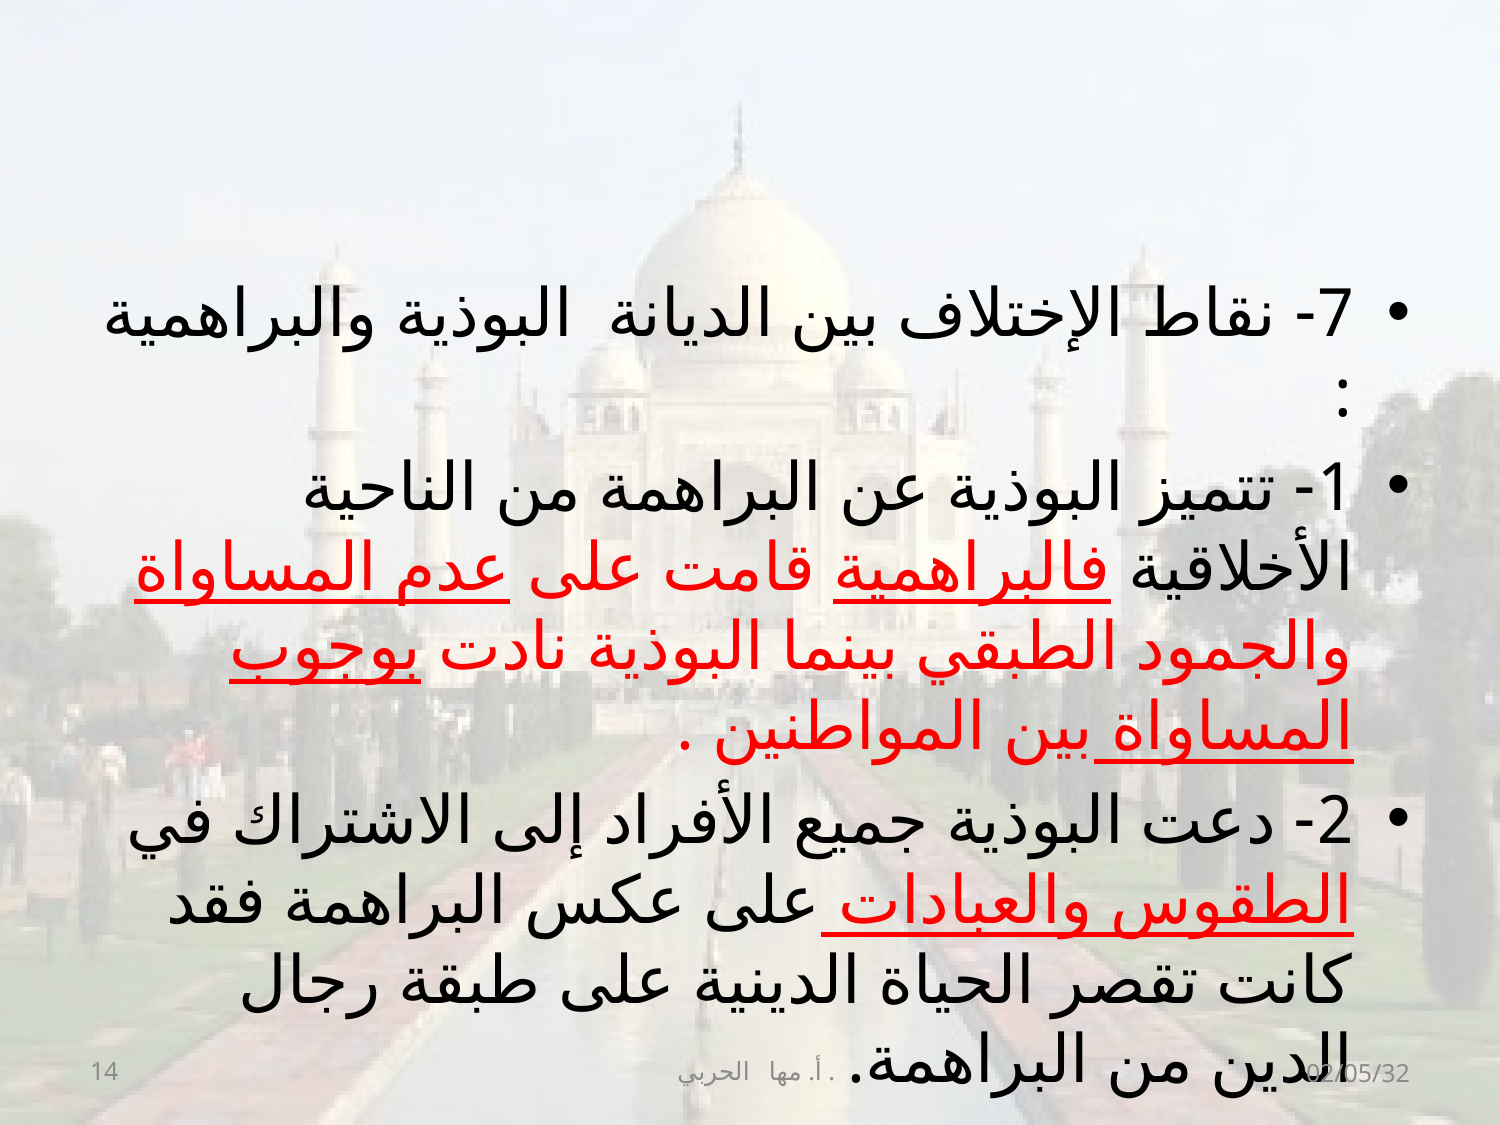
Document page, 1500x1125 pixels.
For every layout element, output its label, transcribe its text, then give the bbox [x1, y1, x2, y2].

footer أ. مها الحربي . [512, 1042, 988, 1103]
slide_number 14 [75, 1042, 425, 1103]
list 7- نقاط الإختلاف بين الديانة البوذية والبراهمية : 1- تتميز البوذية عن البراهمة من الناحية الأخلاقية فالبراهمية قامت على عدم المساواة والجمود الطبقي بينما البوذية نادت بوجوب المساواة بين المواطنين . 2- دعت البوذية جميع الأفراد إلى الاشتراك في الطقوس والعبادات على عكس البراهمة فقد كانت تقصر الحياة الدينية على طبقة رجال الدين من البراهمة. [75, 262, 1425, 1005]
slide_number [1074, 1042, 1425, 1103]
